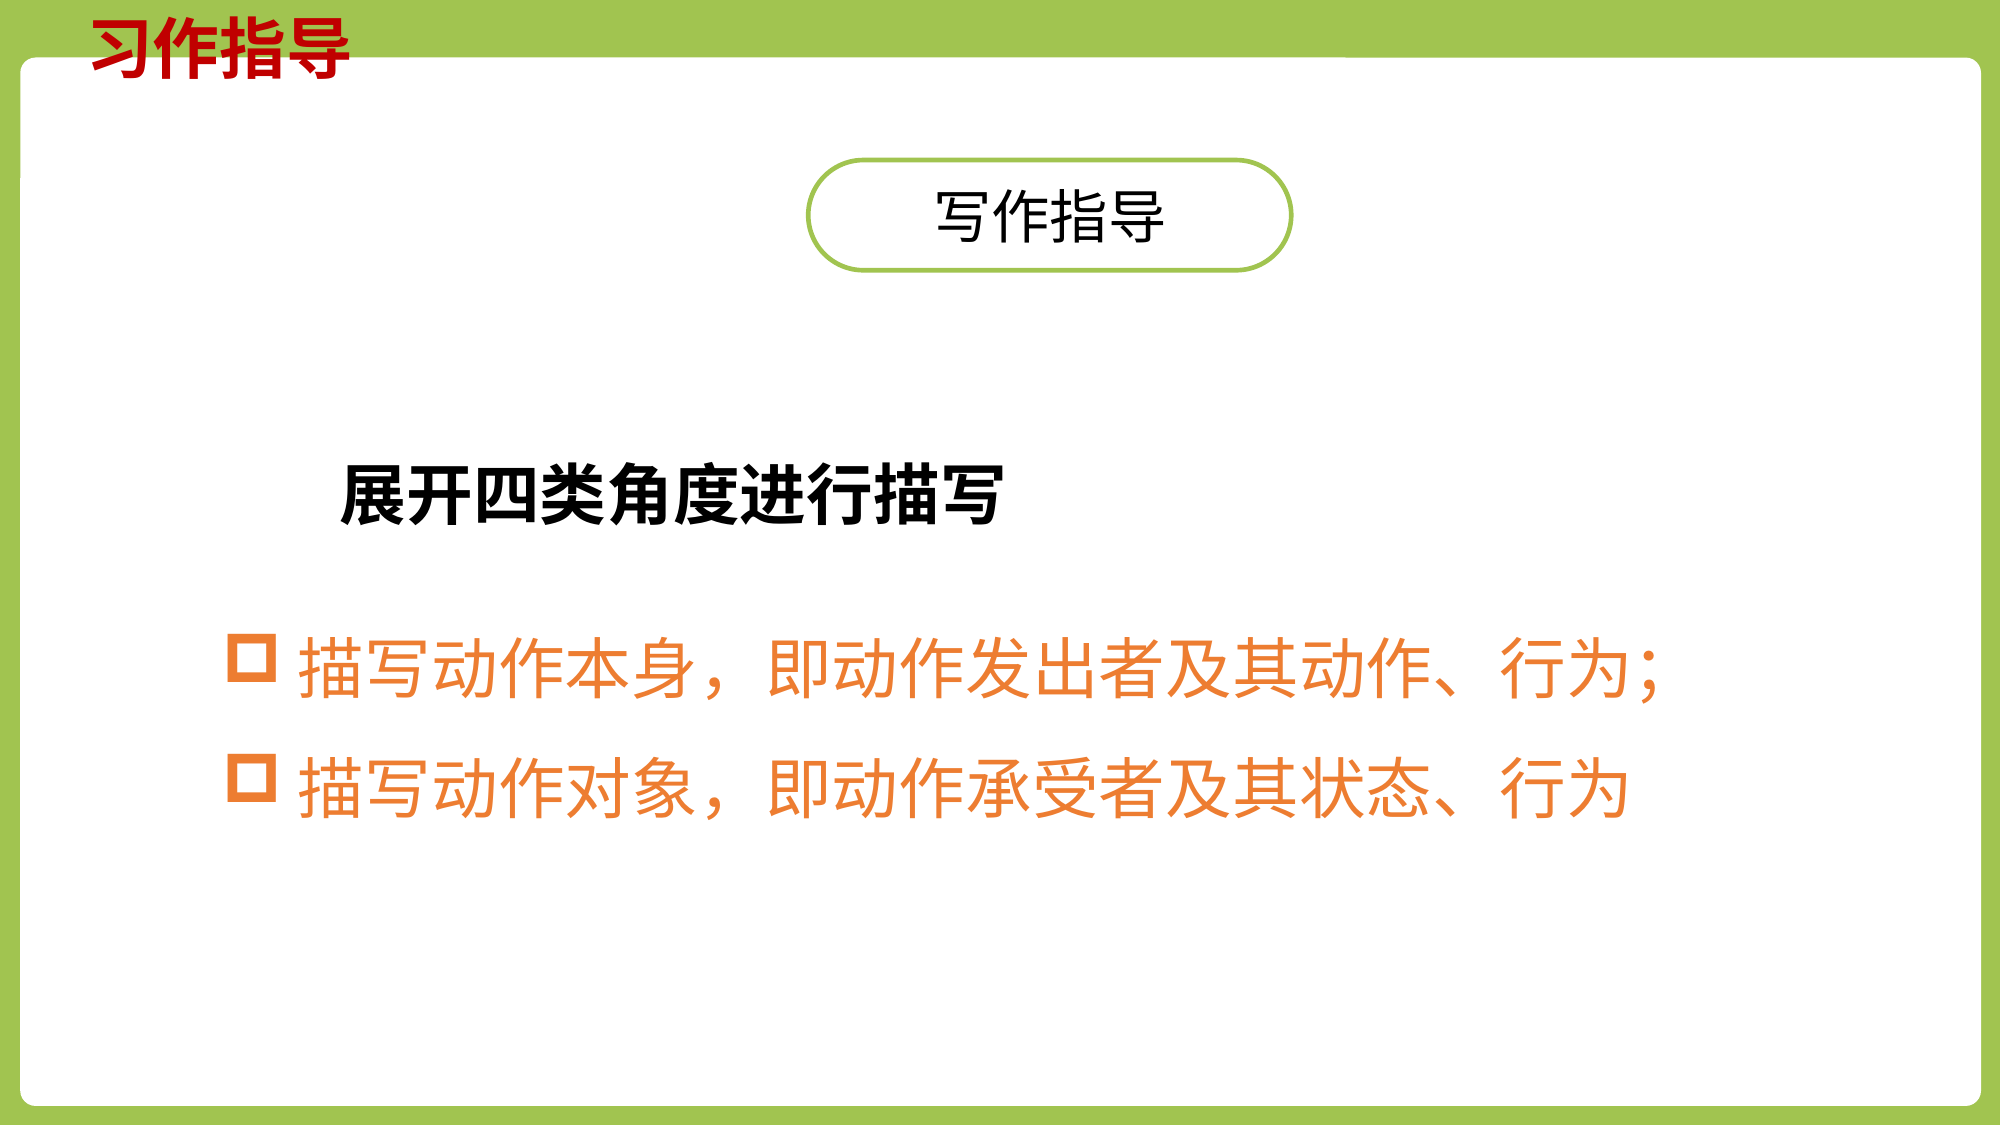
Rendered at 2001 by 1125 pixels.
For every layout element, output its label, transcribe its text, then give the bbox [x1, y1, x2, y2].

text_box 描写动作本身，即动作发出者及其动作、行为； 描写动作对象，即动作承受者及其状态、行为 [208, 579, 1767, 835]
text_box 写作指导 [807, 159, 1293, 272]
text_box 展开四类角度进行描写 [208, 405, 1792, 540]
text_box 习作指导 [71, 0, 428, 95]
